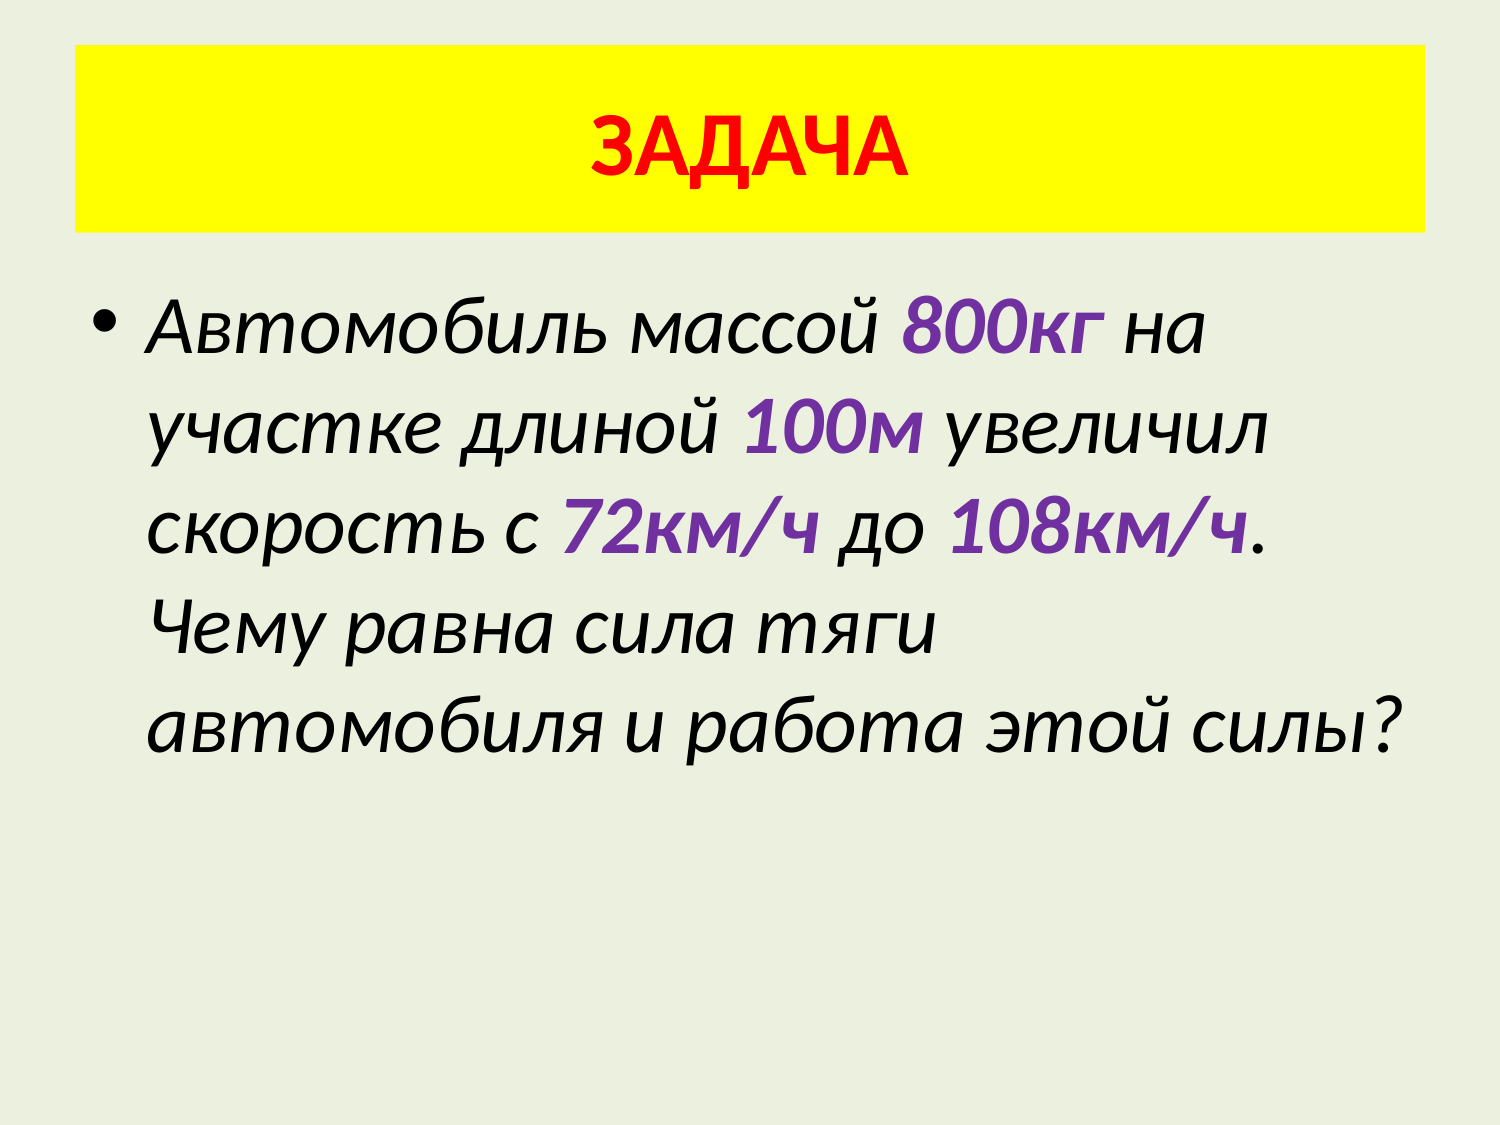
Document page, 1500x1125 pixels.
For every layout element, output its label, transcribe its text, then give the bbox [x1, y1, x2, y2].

list Автомобиль массой 800кг на участке длиной 100м увеличил скорость с 72км/ч до 108км/ч. Чему равна сила тяги автомобиля и работа этой силы? [75, 262, 1425, 1005]
title ЗАДАЧА [75, 45, 1425, 233]
